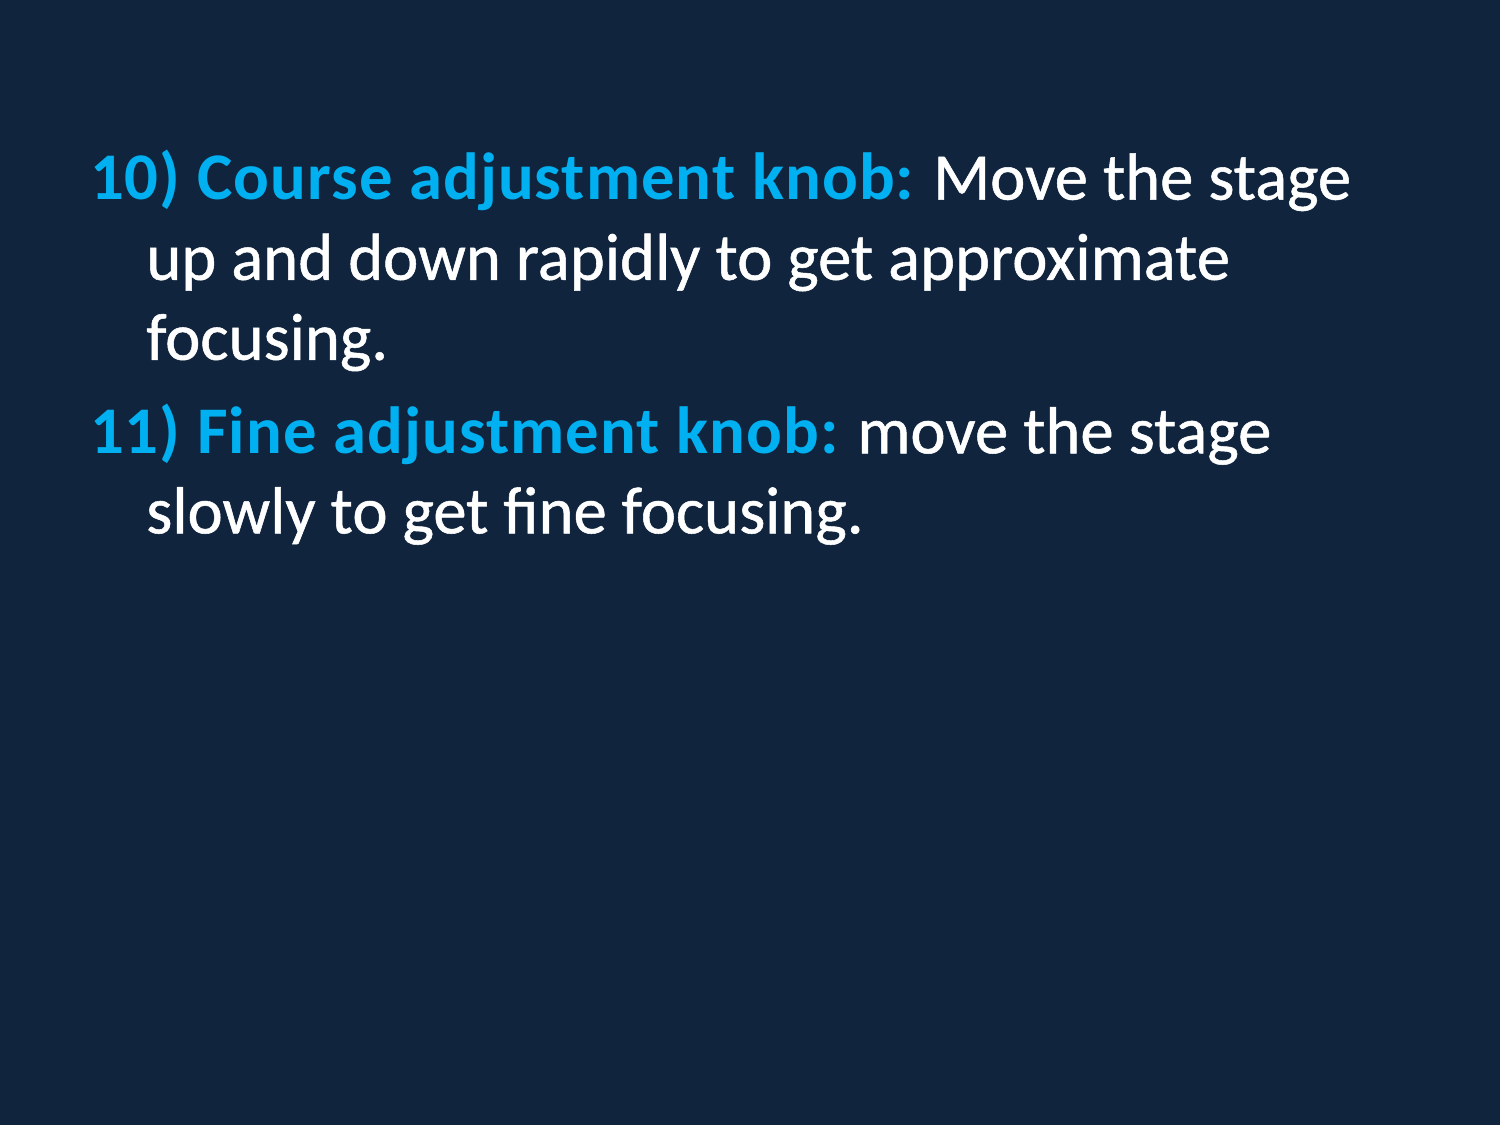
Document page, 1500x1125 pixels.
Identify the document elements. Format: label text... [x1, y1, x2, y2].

list 10) Course adjustment knob: Move the stage up and down rapidly to get approximate focusing. 11) Fine adjustment knob: move the stage slowly to get fine focusing. [75, 125, 1425, 1024]
